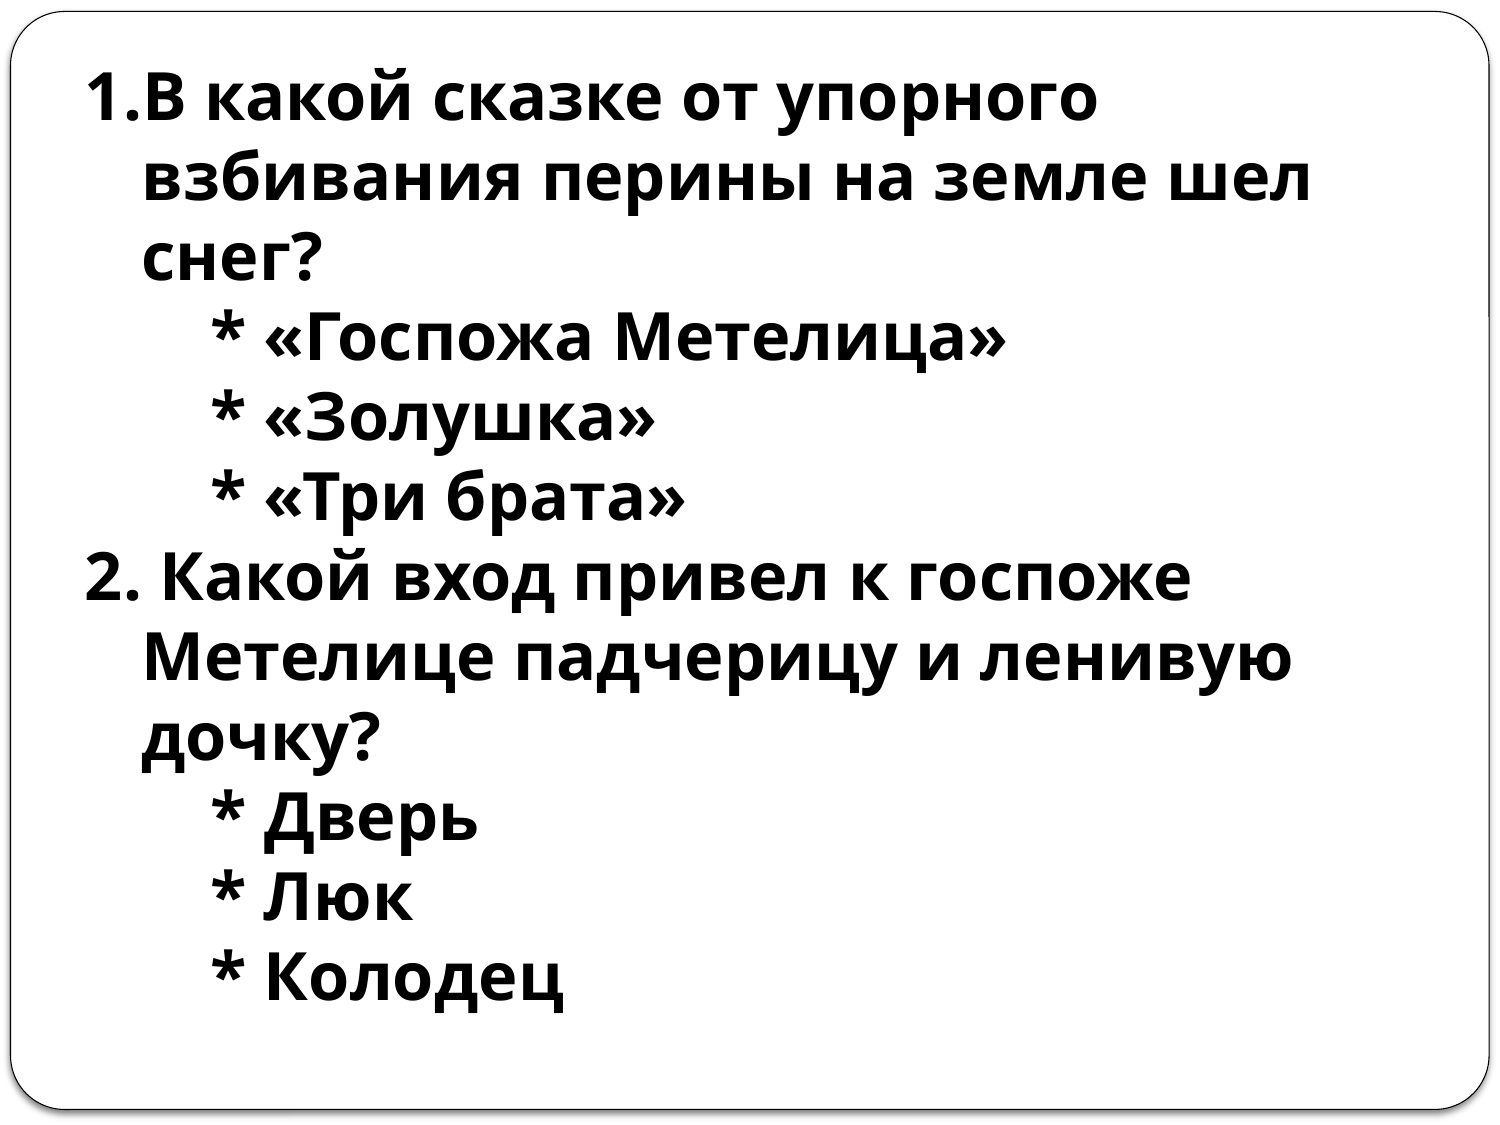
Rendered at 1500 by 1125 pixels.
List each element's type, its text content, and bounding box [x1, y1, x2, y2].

text_box В какой сказке от упорного взбивания перины на земле шел снег? * «Госпожа Метелица» * «Золушка» * «Три брата» Какой вход привел к госпоже Метелице падчерицу и ленивую дочку? * Дверь * Люк * Колодец [70, 46, 1383, 1102]
